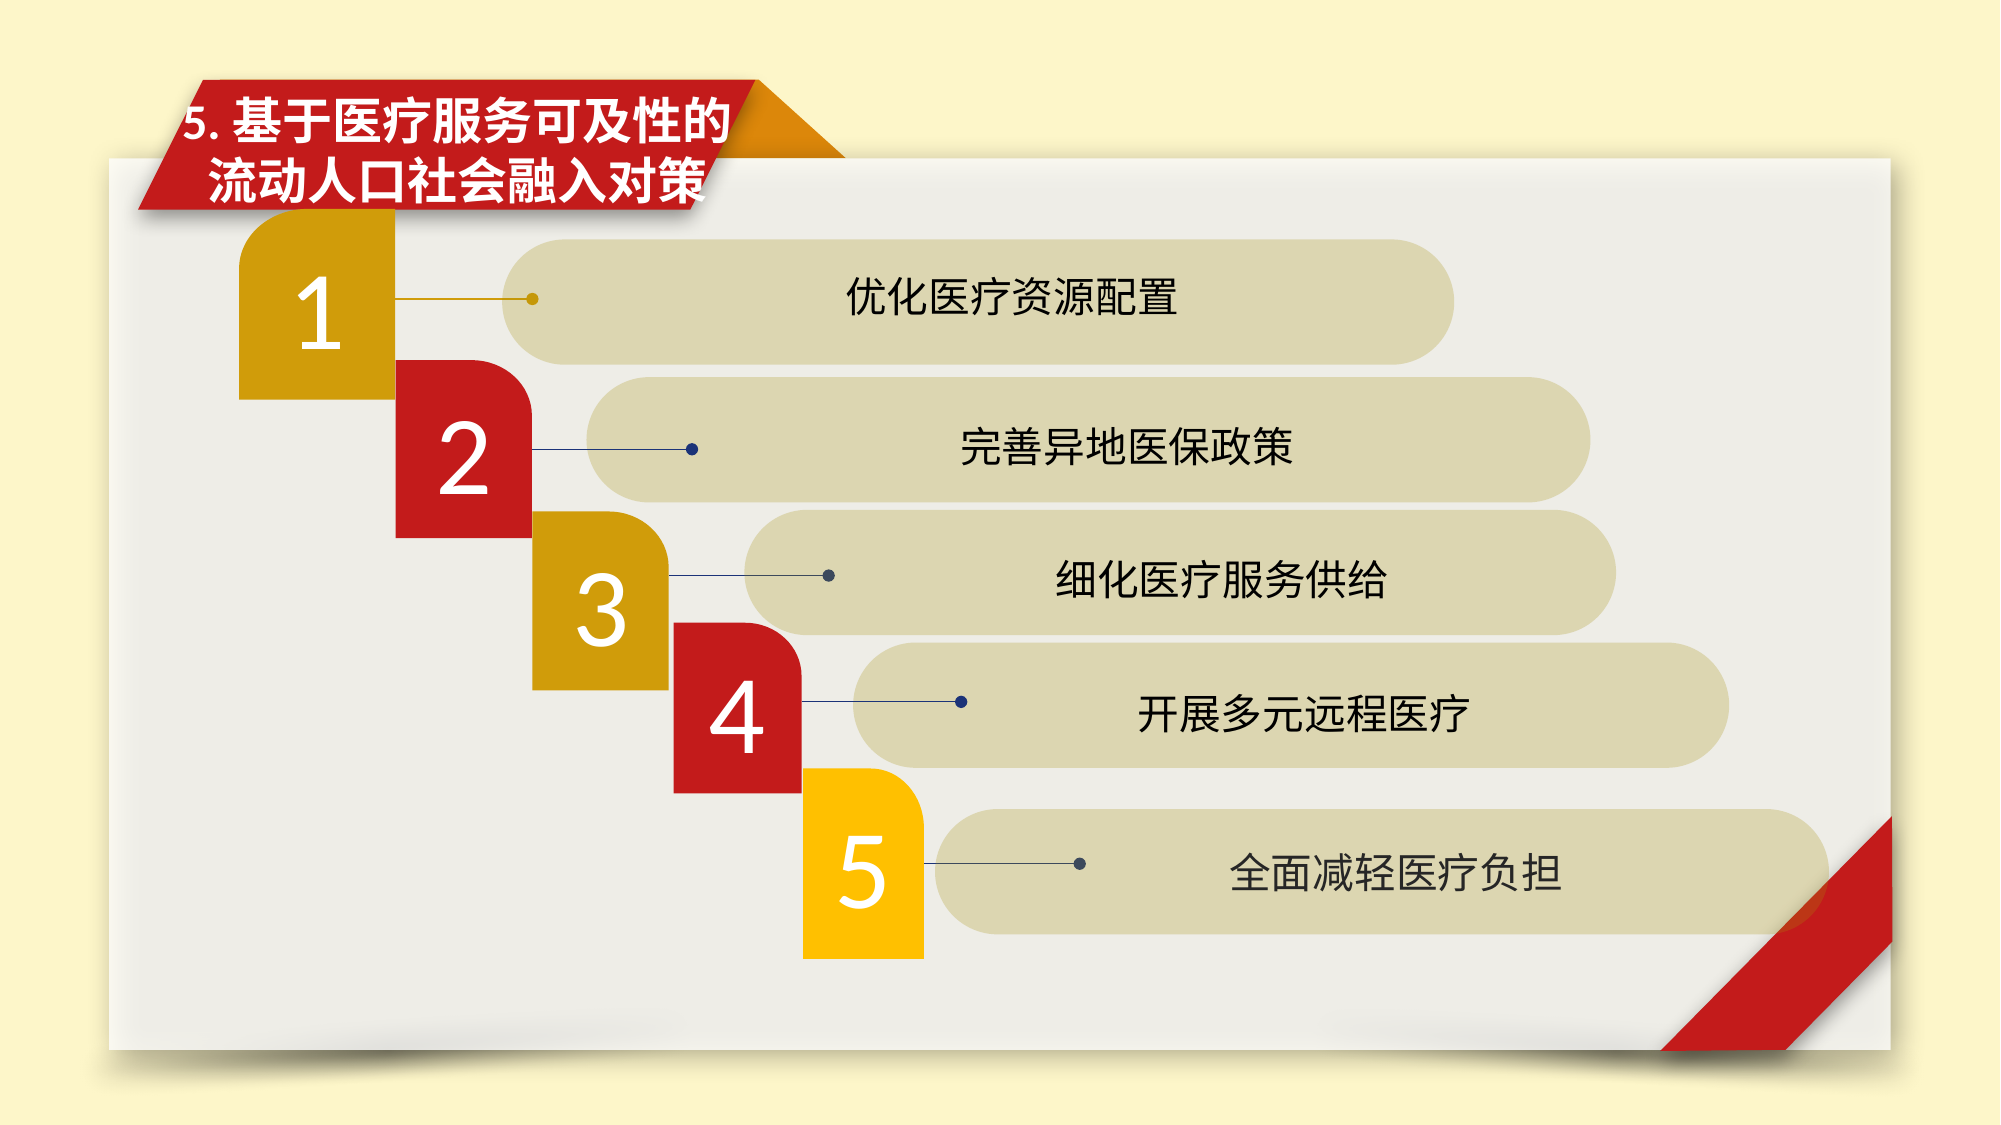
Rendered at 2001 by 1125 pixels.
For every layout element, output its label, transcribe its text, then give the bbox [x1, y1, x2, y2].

text_box 细化医疗服务供给 [840, 536, 1604, 612]
text_box [743, 508, 1618, 637]
text_box 3 [531, 510, 670, 692]
text_box 5.基于医疗服务可及性的 流动人口社会融入对策 [167, 81, 748, 217]
text_box 开展多元远程医疗 [920, 670, 1689, 746]
text_box 4 [672, 621, 803, 795]
text_box [501, 238, 1450, 366]
text_box 1 [238, 207, 397, 401]
text_box 完善异地医保政策 [649, 403, 1605, 479]
text_box [585, 376, 1580, 449]
text_box [586, 450, 1578, 504]
text_box [852, 641, 1731, 769]
text_box 优化医疗资源配置 [569, 263, 1455, 329]
text_box 5 [802, 767, 925, 961]
text_box 2 [394, 359, 533, 540]
text_box 全面减轻医疗负担 [933, 808, 1831, 936]
